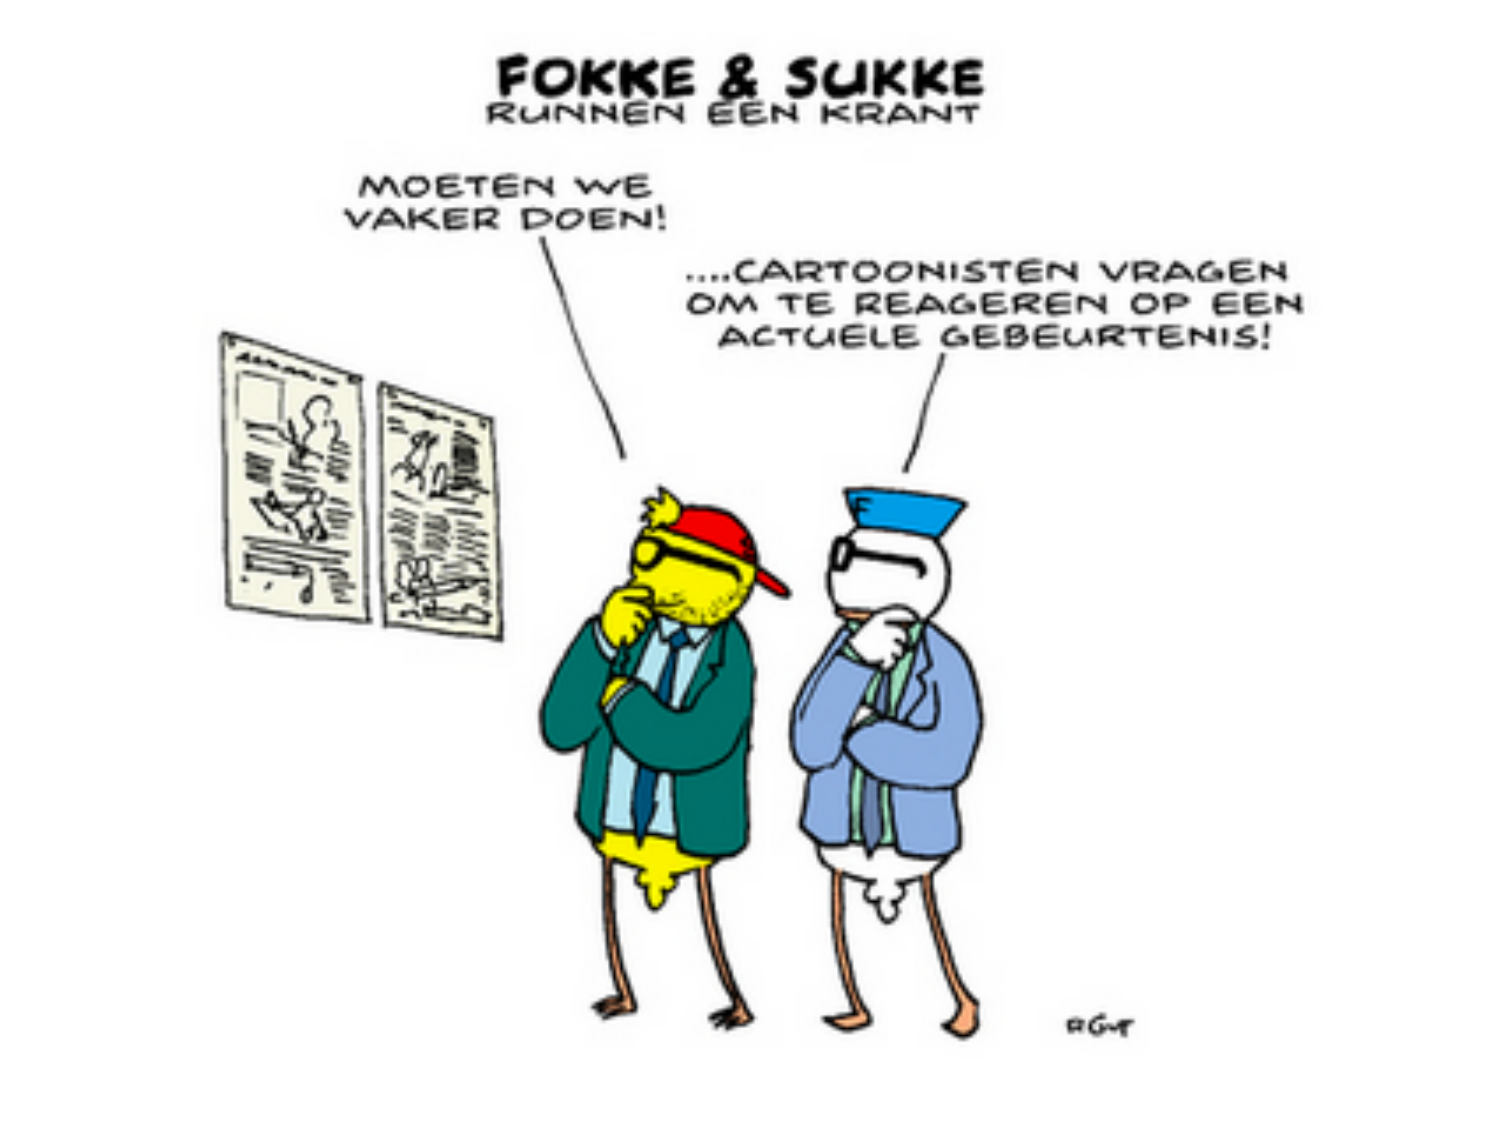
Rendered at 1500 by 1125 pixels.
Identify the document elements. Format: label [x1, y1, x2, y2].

picture [131, 19, 1379, 1095]
